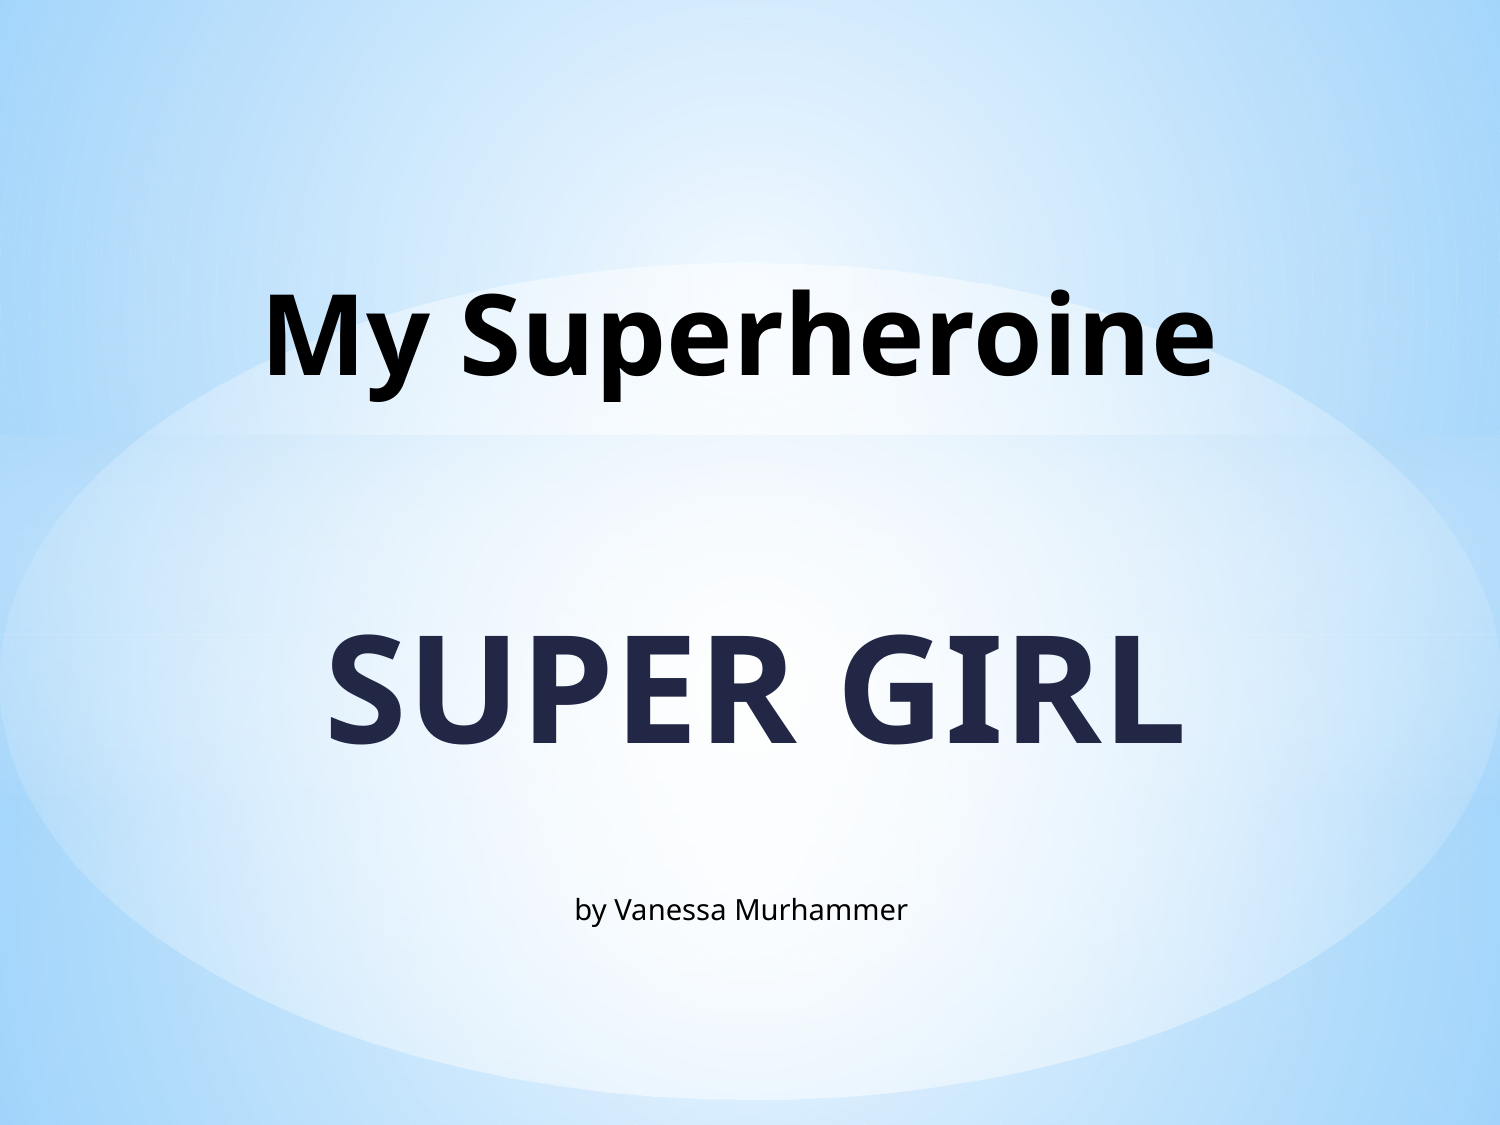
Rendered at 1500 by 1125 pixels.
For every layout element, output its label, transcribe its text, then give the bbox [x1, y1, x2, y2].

text_box by Vanessa Murhammer [559, 884, 924, 934]
title My Superheroine [135, 255, 1313, 550]
subtitle SUPER GIRL [265, 586, 1247, 811]
